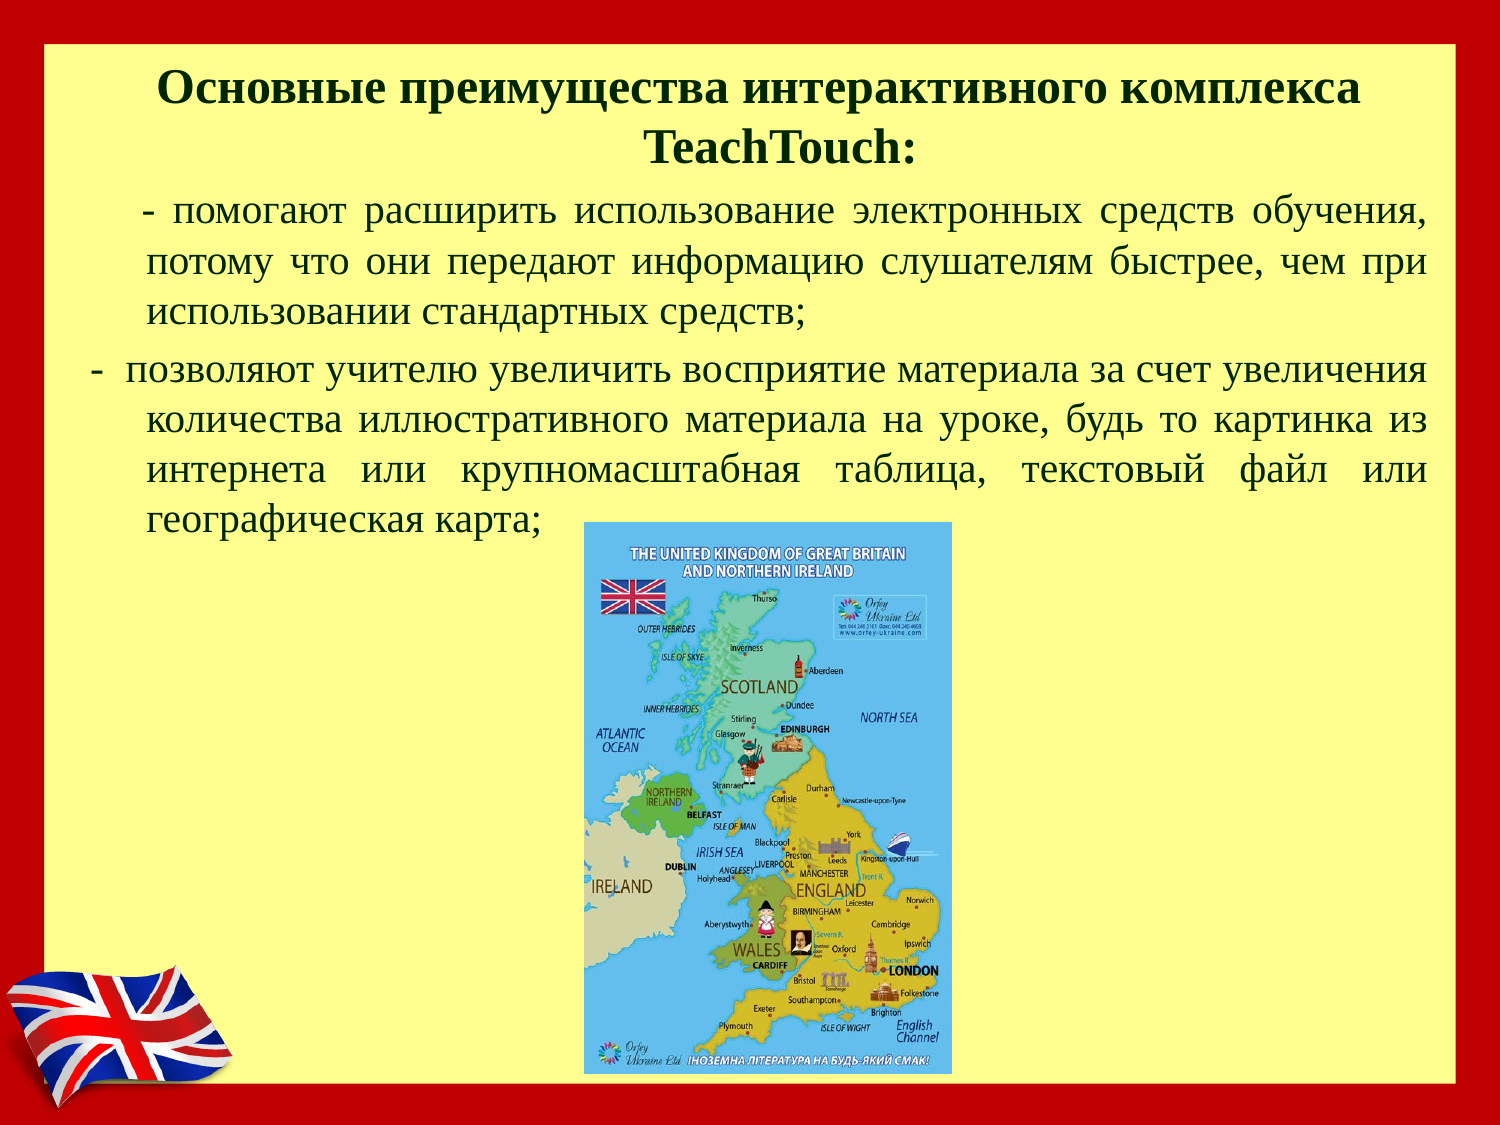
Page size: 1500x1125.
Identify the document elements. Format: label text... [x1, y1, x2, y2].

list Основные преимущества интерактивного комплекса TeachTouch: - помогают расширить использование электронных средств обучения, потому что они передают информацию слушателям быстрее, чем при использовании стандартных средств; - позволяют учителю увеличить восприятие материала за счет увеличения количества иллюстративного материала на уроке, будь то картинка из интернета или крупномасштабная таблица, текстовый файл или географическая карта; [74, 46, 1444, 1006]
picture [0, 906, 237, 1125]
picture [584, 522, 952, 1074]
